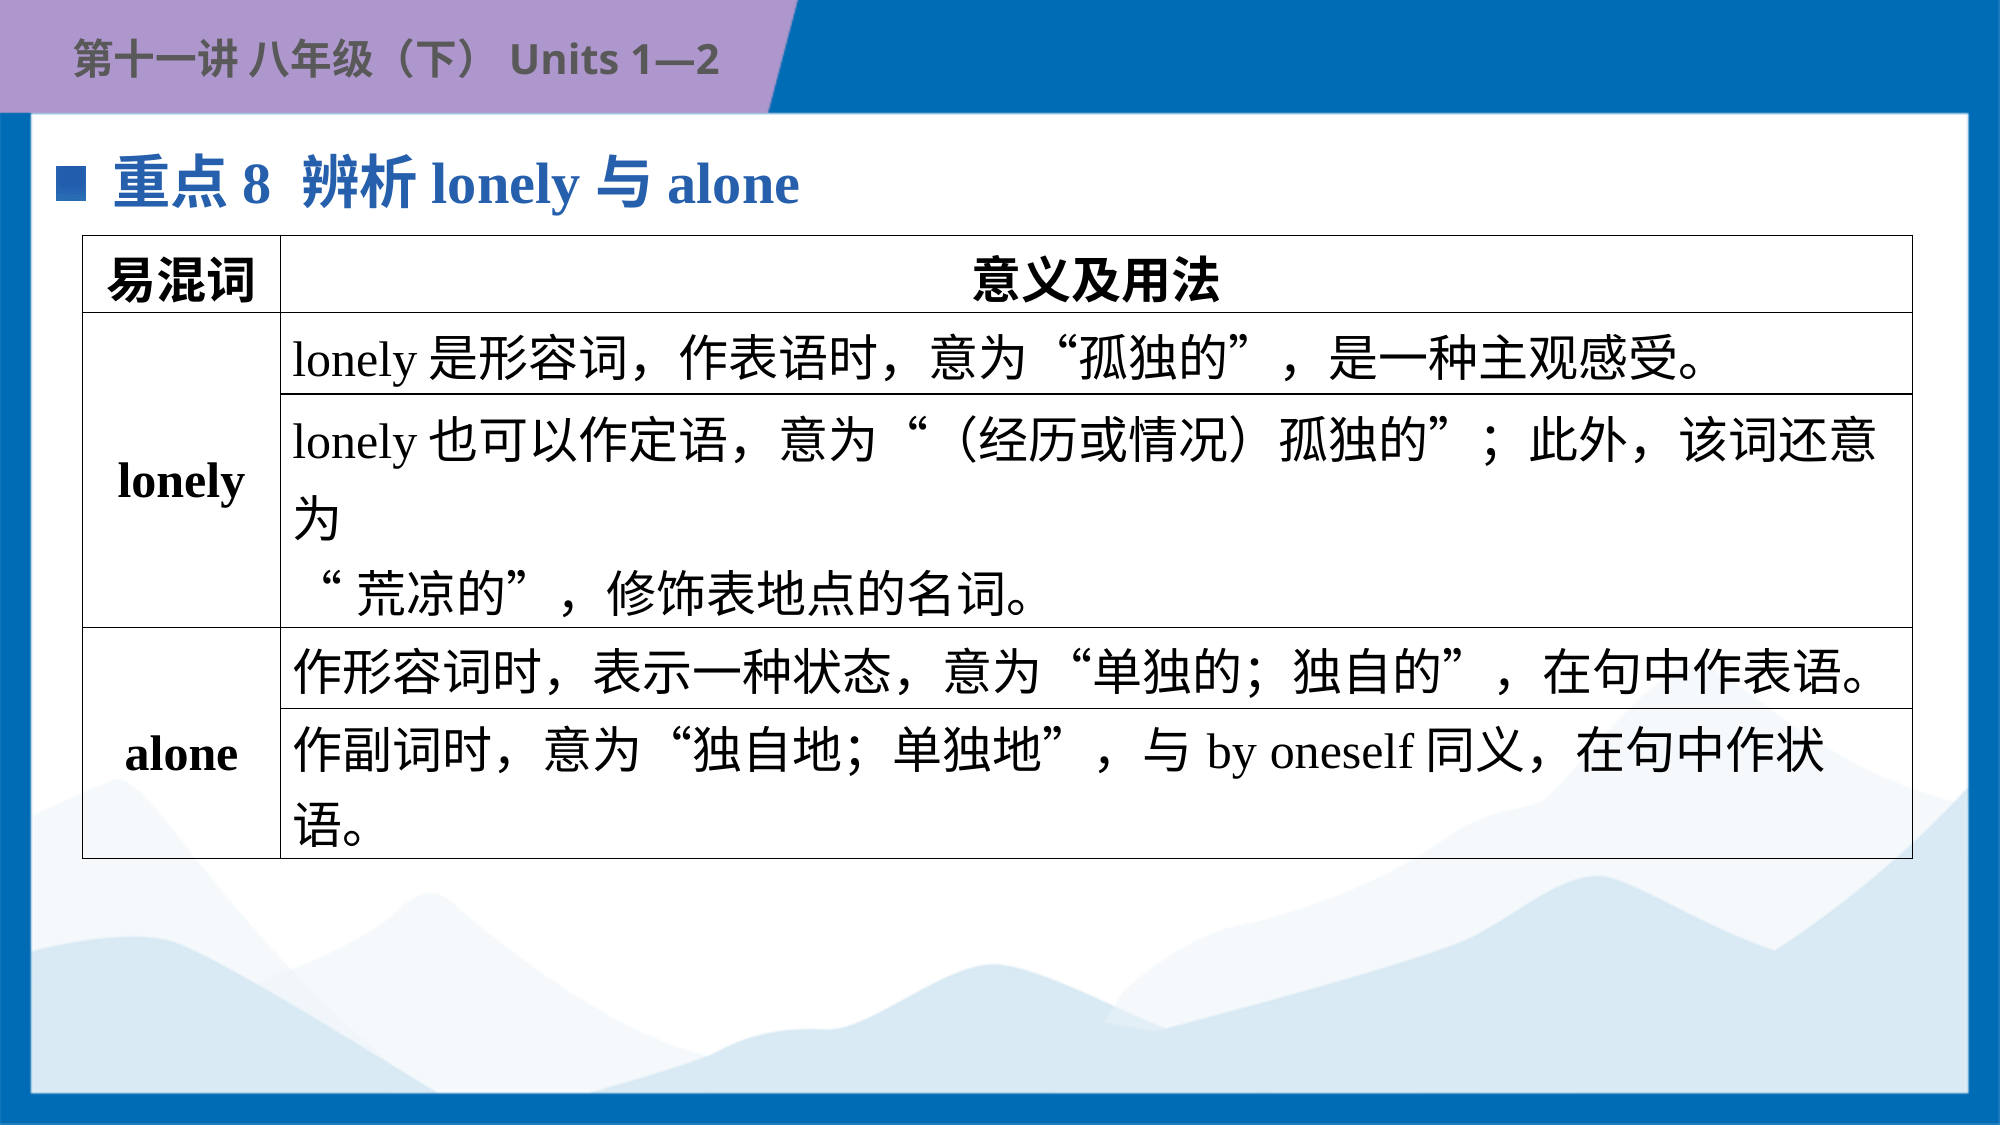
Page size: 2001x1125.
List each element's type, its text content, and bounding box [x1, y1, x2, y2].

table_header 易混词 [83, 236, 280, 312]
table_cell lonely是形容词，作表语时，意为“孤独的”，是一种主观感受。 [281, 313, 1912, 393]
table_cell lonely [83, 313, 280, 627]
table_header 意义及用法 [281, 236, 1912, 312]
table_cell 作副词时，意为“独自地；单独地”，与by oneself同义，在句中作状语。 [281, 709, 1912, 858]
picture [0, 0, 2000, 1125]
table_cell 作形容词时，表示一种状态，意为“单独的；独自的”，在句中作表语。 [281, 628, 1912, 708]
table_cell alone [83, 628, 280, 858]
text_box 重点8 辨析lonely与alone [112, 144, 1917, 215]
table_cell lonely也可以作定语，意为“（经历或情况）孤独的”；此外，该词还意为 “荒凉的”，修饰表地点的名词。 [281, 395, 1912, 627]
